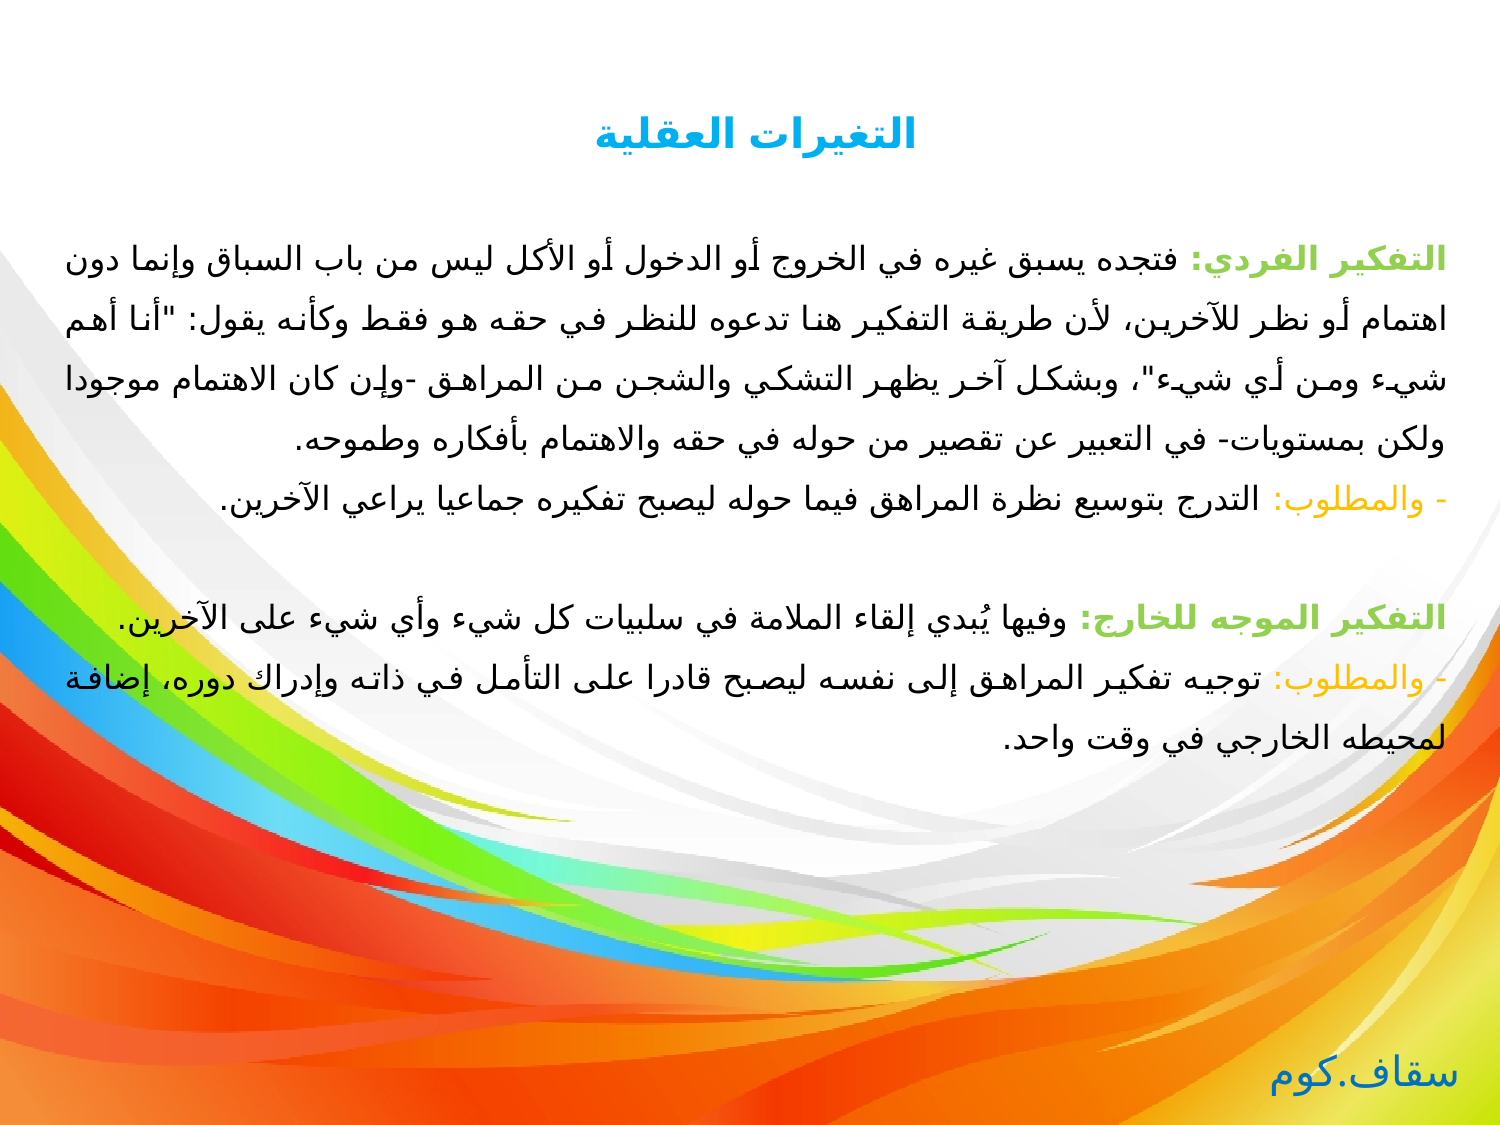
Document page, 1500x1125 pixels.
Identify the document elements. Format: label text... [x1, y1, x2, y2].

picture [0, 0, 1500, 1125]
text_box التغيرات العقلية التفكير الفردي: فتجده يسبق غيره في الخروج أو الدخول أو الأكل ليس من باب السباق وإنما دون اهتمام أو نظر للآخرين، لأن طريقة التفكير هنا تدعوه للنظر في حقه هو فقط وكأنه يقول: "أنا أهم شيء ومن أي شيء"، وبشكل آخر يظهر التشكي والشجن من المراهق -وإن كان الاهتمام موجودا ولكن بمستويات- في التعبير عن تقصير من حوله في حقه والاهتمام بأفكاره وطموحه. - والمطلوب: التدرج بتوسيع نظرة المراهق فيما حوله ليصبح تفكيره جماعيا يراعي الآخرين. التفكير الموجه للخارج: وفيها يُبدي إلقاء الملامة في سلبيات كل شيء وأي شيء على الآخرين. - والمطلوب: توجيه تفكير المراهق إلى نفسه ليصبح قادرا على التأمل في ذاته وإدراك دوره، إضافة لمحيطه الخارجي في وقت واحد. [49, 74, 1463, 764]
